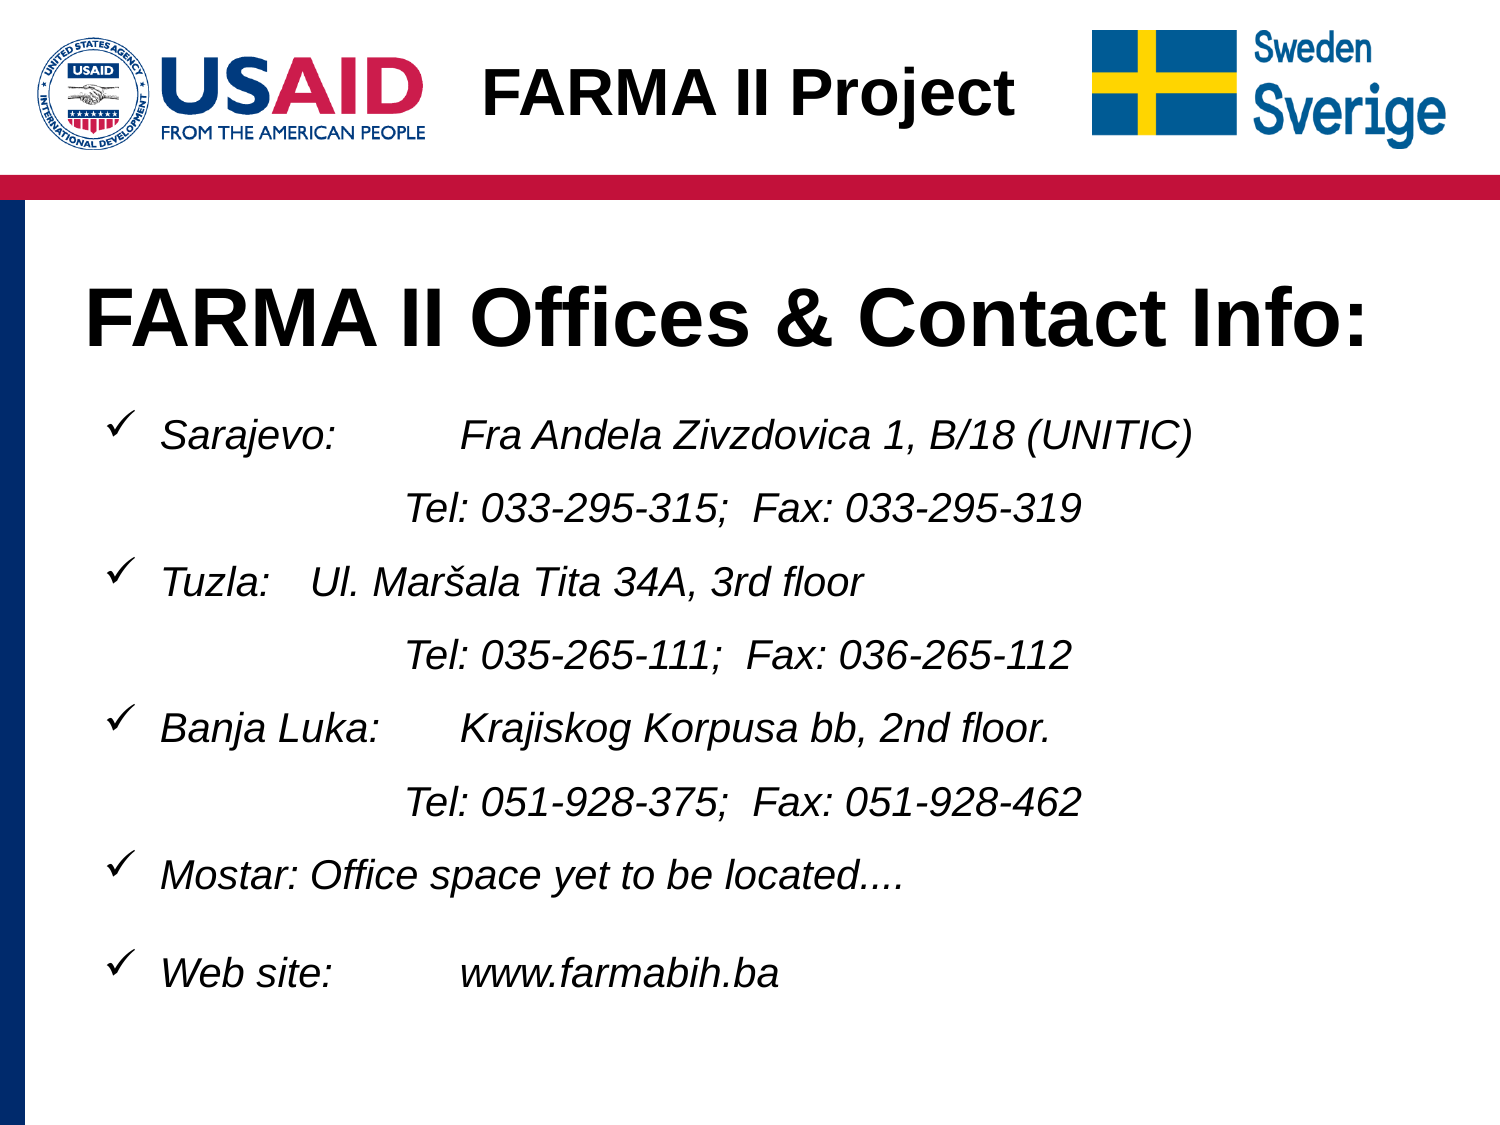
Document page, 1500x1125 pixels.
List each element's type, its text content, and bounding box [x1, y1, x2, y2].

list Sarajevo: Fra Andela Zivzdovica 1, B/18 (UNITIC) Tel: 033-295-315; Fax: 033-295-319 Tuzla: Ul. Maršala Tita 34A, 3rd floor Tel: 035-265-111; Fax: 036-265-112 Banja Luka: Krajiskog Korpusa bb, 2nd floor. Tel: 051-928-375; Fax: 051-928-462 Mostar: Office space yet to be located.... Web site: www.farmabih.ba [88, 385, 1424, 1035]
title FARMA II Offices & Contact Info: [69, 255, 1458, 386]
picture [37, 37, 435, 150]
picture [1092, 30, 1446, 150]
text_box FARMA II Project [466, 41, 1034, 136]
